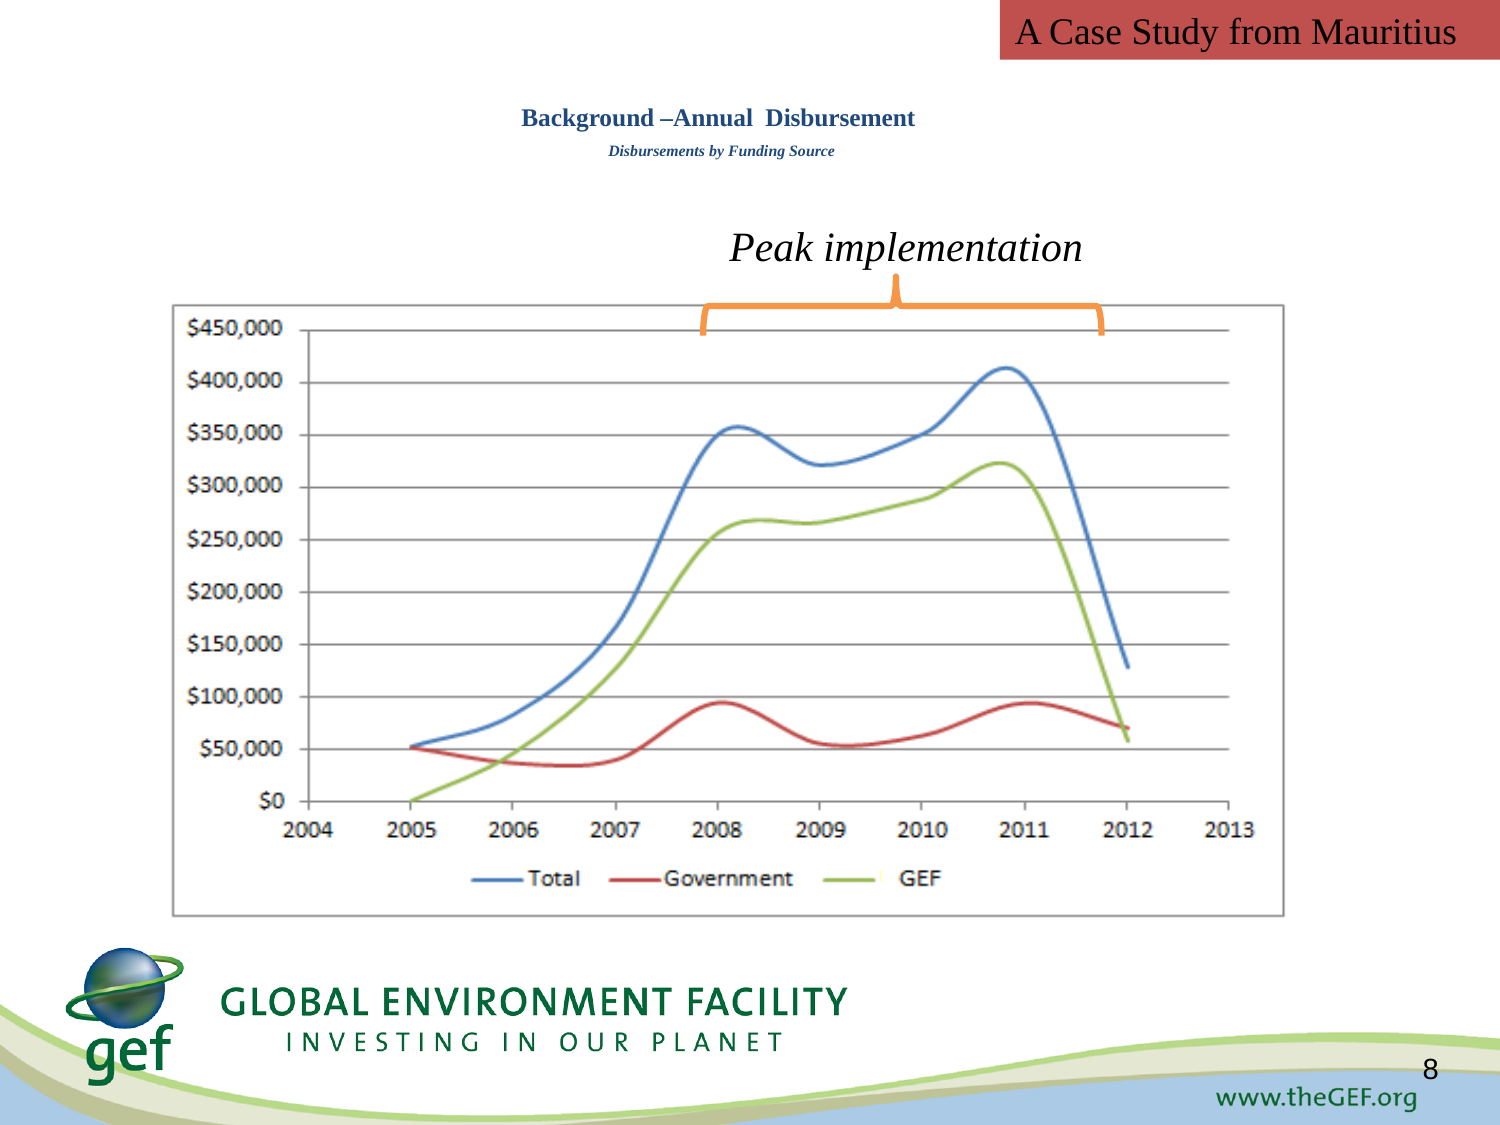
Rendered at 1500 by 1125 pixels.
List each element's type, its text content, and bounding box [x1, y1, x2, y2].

slide_number 8 [1407, 1042, 1500, 1103]
picture [0, 299, 1500, 1125]
text_box [893, 275, 899, 298]
title Background –Annual Disbursement Disbursements by Funding Source [87, 62, 1351, 201]
text_box A Case Study from Mauritius [999, 0, 1500, 60]
text_box Peak implementation [699, 212, 1113, 278]
